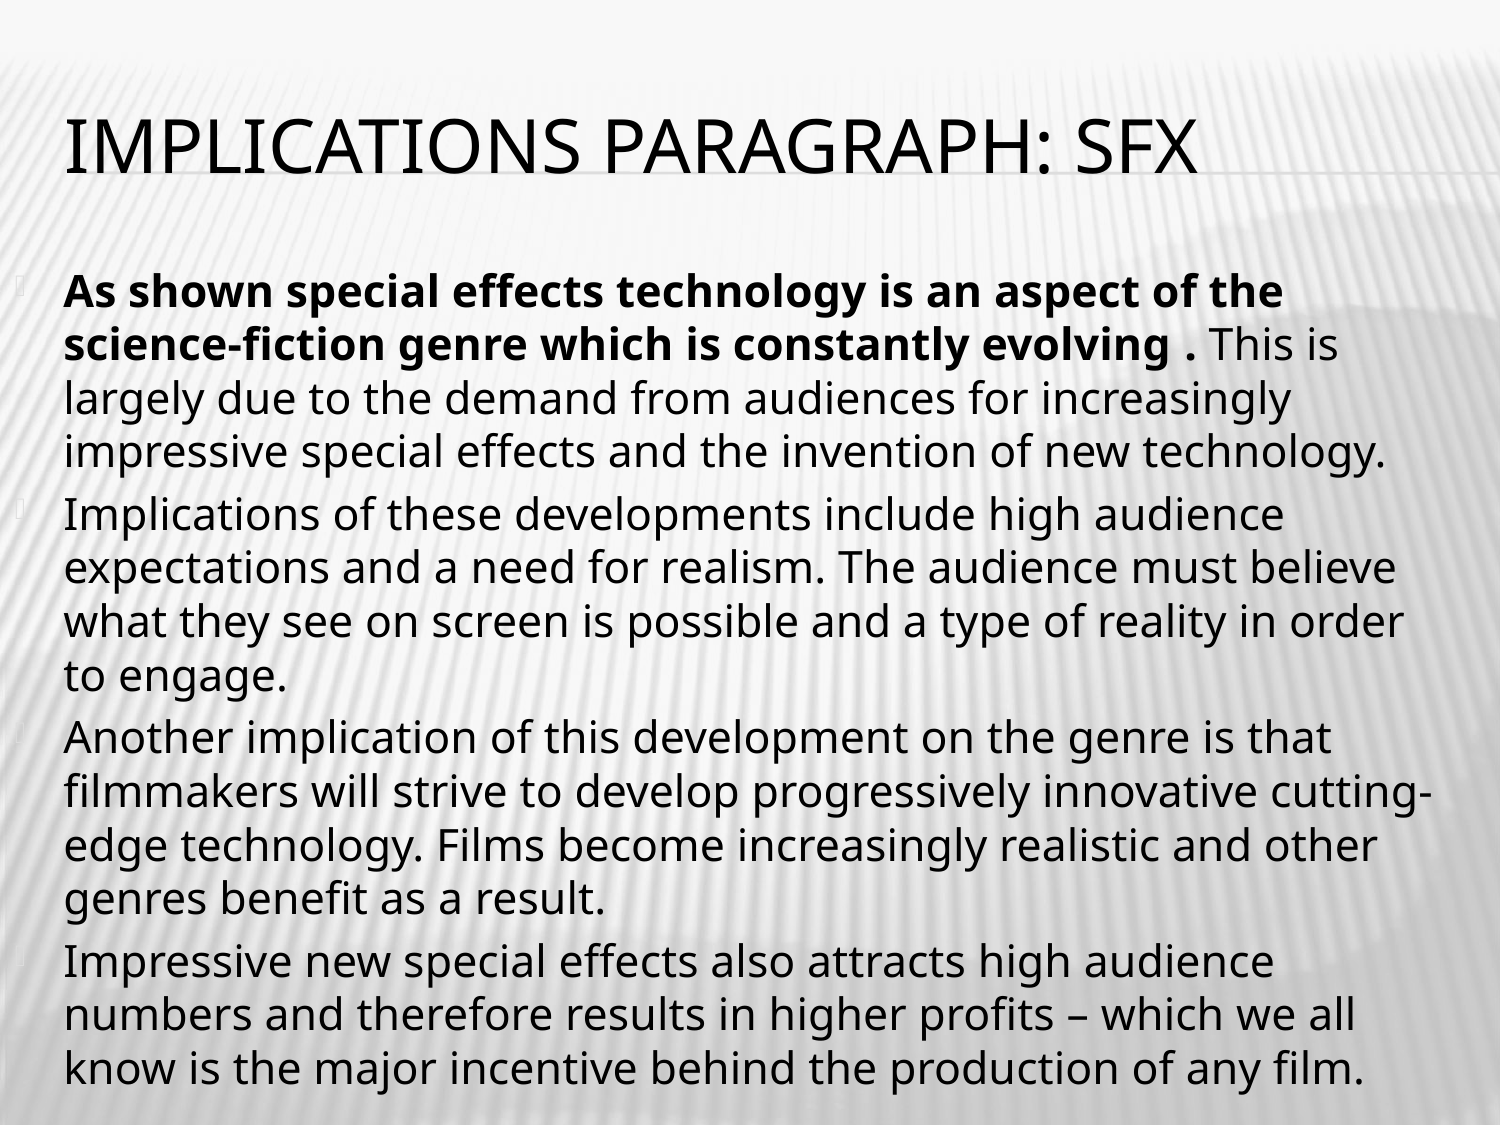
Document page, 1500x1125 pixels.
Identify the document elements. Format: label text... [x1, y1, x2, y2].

title IMPLICATIONS PARAGRAPH: SFX [50, 75, 1475, 213]
list As shown special effects technology is an aspect of the science-fiction genre which is constantly evolving . This is largely due to the demand from audiences for increasingly impressive special effects and the invention of new technology. Implications of these developments include high audience expectations and a need for realism. The audience must believe what they see on screen is possible and a type of reality in order to engage. Another implication of this development on the genre is that filmmakers will strive to develop progressively innovative cutting-edge technology. Films become increasingly realistic and other genres benefit as a result. Impressive new special effects also attracts high audience numbers and therefore results in higher profits – which we all know is the major incentive behind the production of any film. [0, 254, 1475, 1106]
